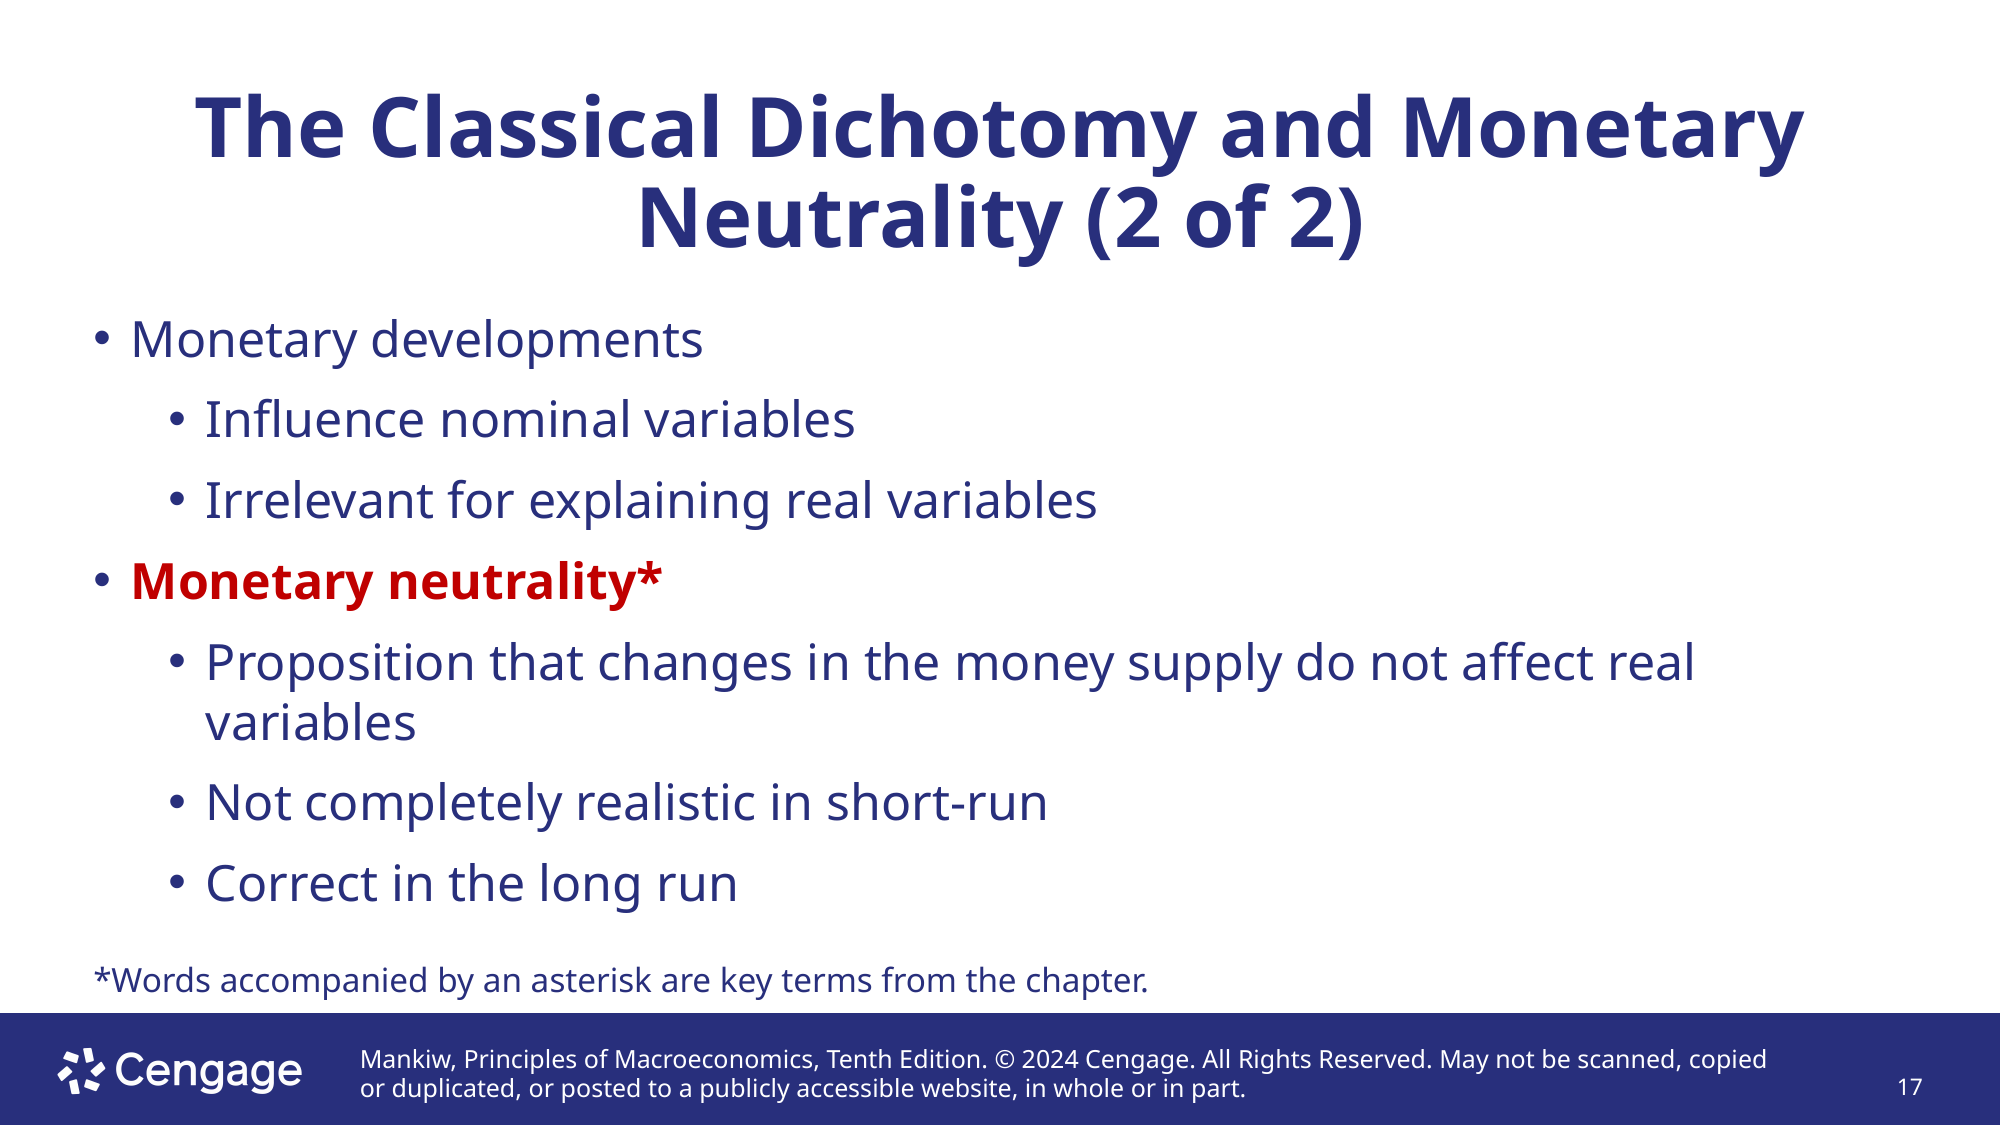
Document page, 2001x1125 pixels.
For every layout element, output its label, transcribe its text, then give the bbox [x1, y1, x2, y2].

list Monetary developments Influence nominal variables Irrelevant for explaining real variables Monetary neutrality* Proposition that changes in the money supply do not affect real variables Not completely realistic in short-run Correct in the long run *Words accompanied by an asterisk are key terms from the chapter. [78, 299, 1923, 1014]
title The Classical Dichotomy and Monetary Neutrality (2 of 2) [78, 77, 1923, 278]
picture [30, 1020, 329, 1122]
